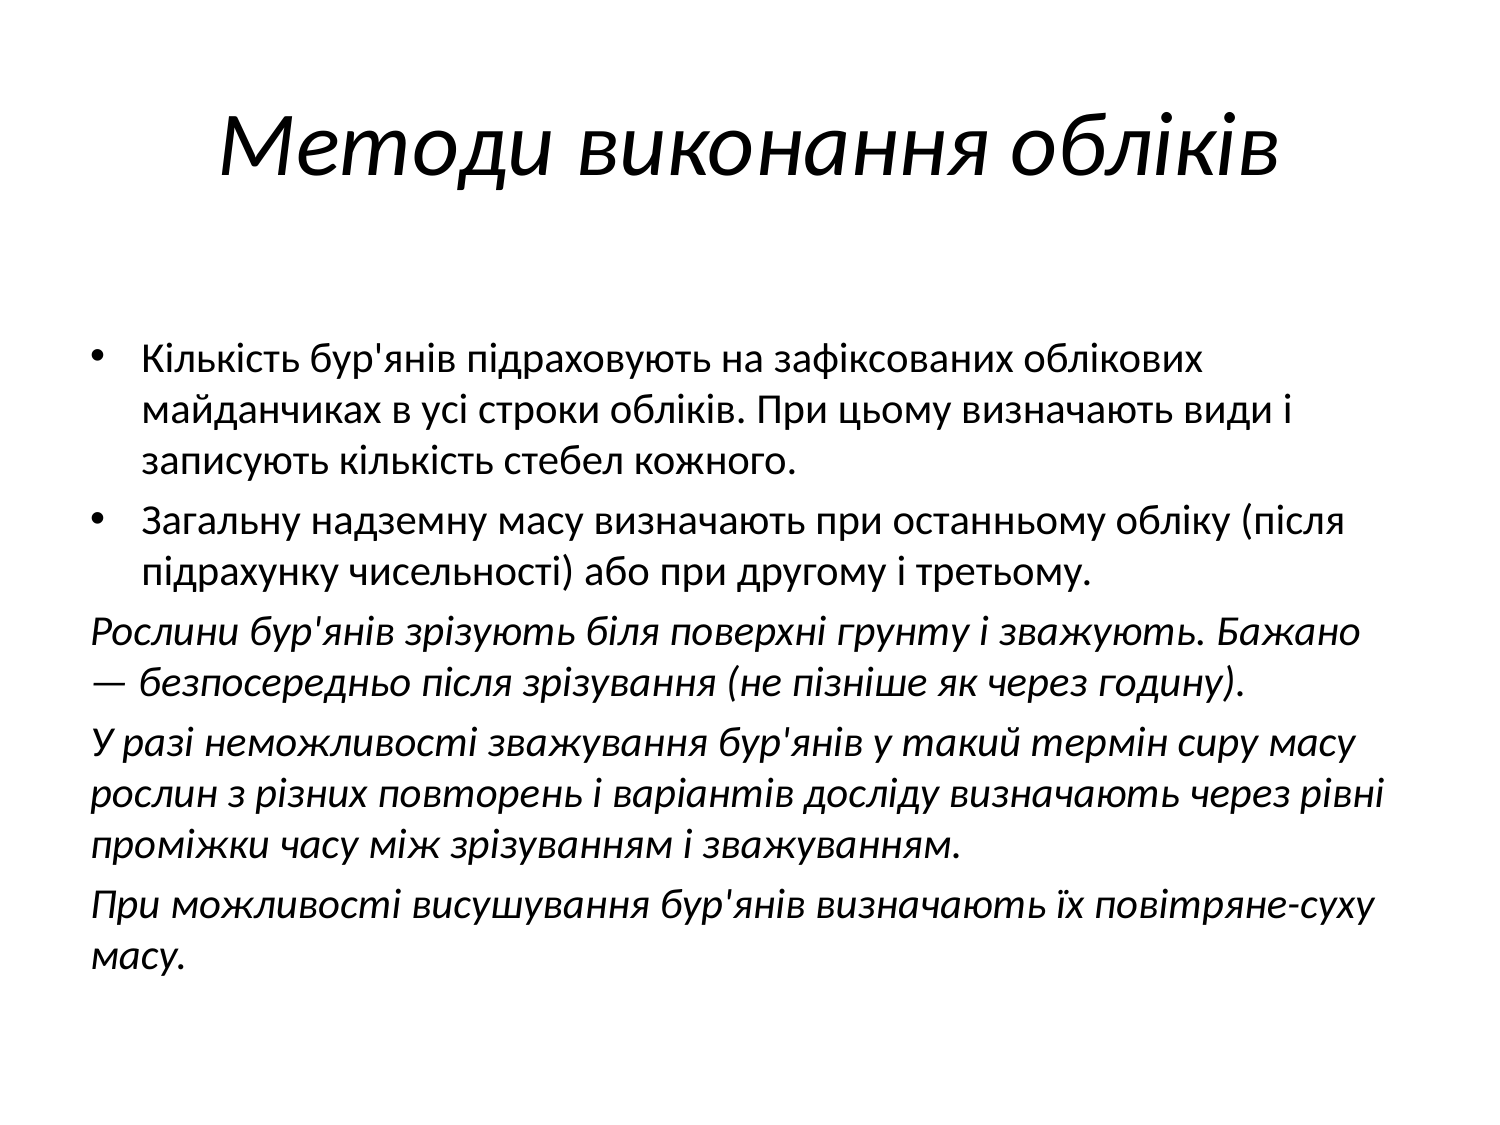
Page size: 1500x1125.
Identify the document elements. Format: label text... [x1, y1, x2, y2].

title Методи виконання обліків [75, 45, 1425, 233]
list Кількість бур'янів підраховують на зафіксованих облікових майданчиках в усі строки обліків. При цьому визначають види і записують кількість стебел кожного. Загальну надземну масу визначають при останньому обліку (після підрахунку чисельності) або при другому і третьому. Рослини бур'янів зрізують біля поверхні грунту і зважують. Бажано — безпосередньо після зрізування (не пізніше як через годину). У разі неможливості зважування бур'янів у такий термін сиру масу рослин з різних повторень і варіантів досліду визначають через рівні проміжки часу між зрізуванням і зважуванням. При можливості висушування бур'янів визначають їх повітряне-суху масу. [75, 262, 1425, 1005]
